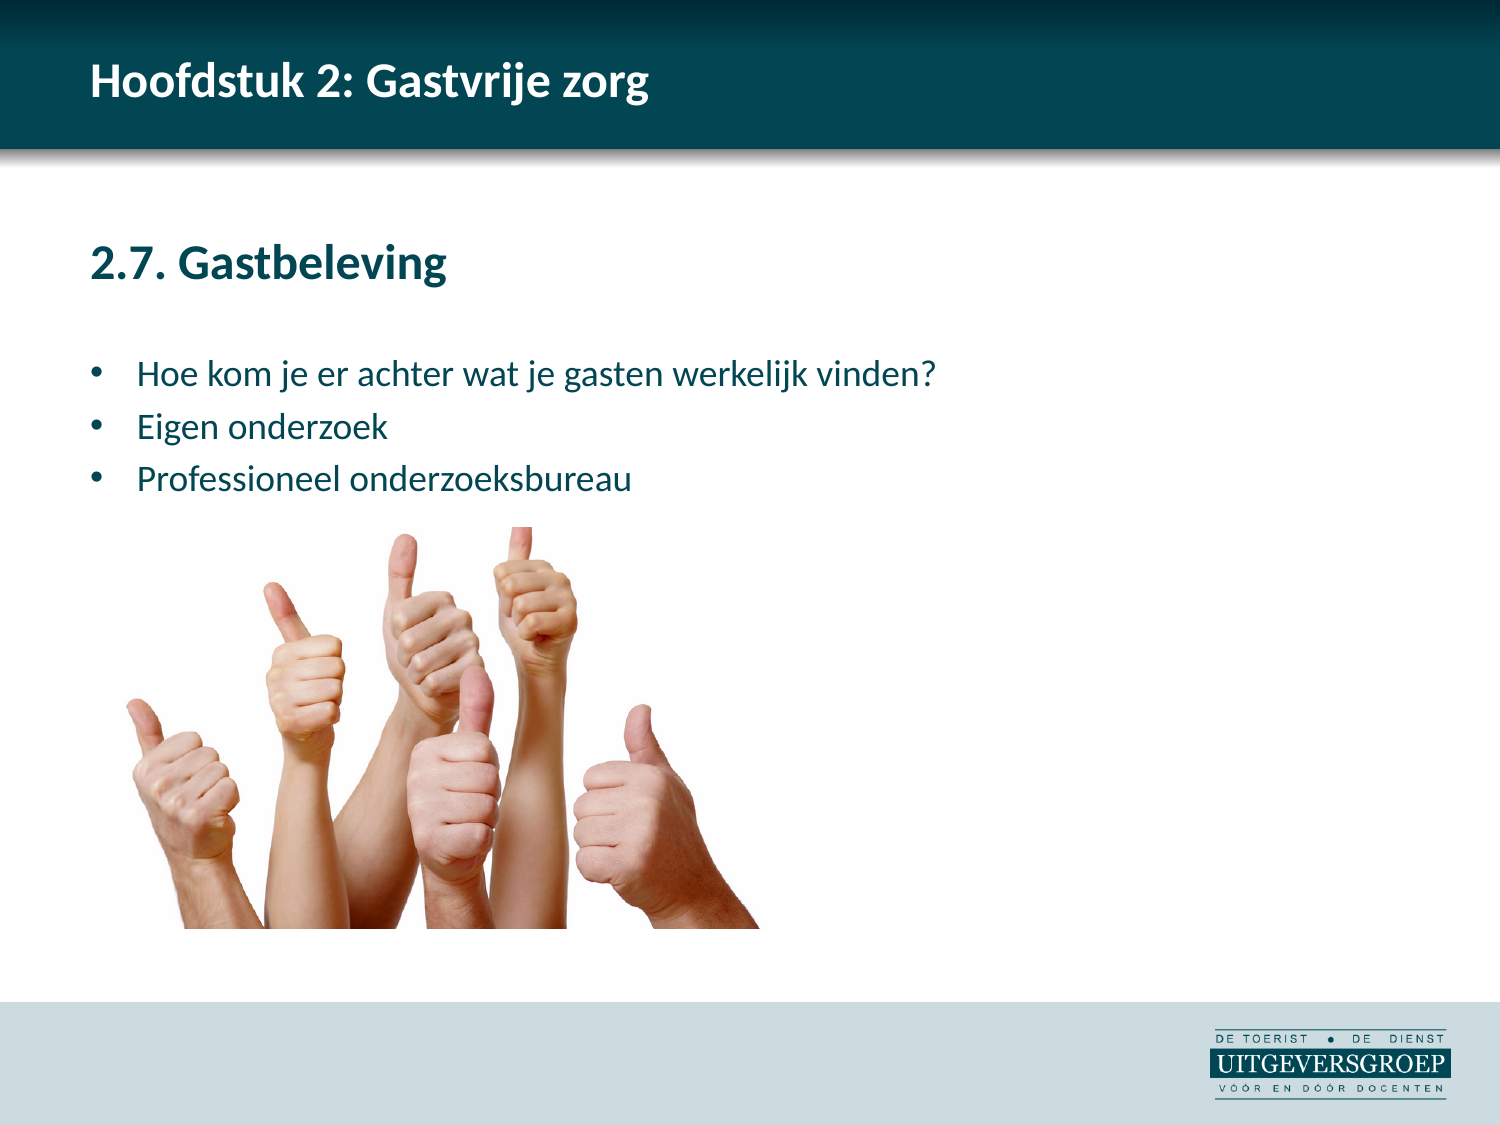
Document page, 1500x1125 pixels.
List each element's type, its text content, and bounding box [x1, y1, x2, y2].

title Hoofdstuk 2: Gastvrije zorg [75, 0, 1425, 172]
picture [64, 526, 876, 929]
picture [1210, 1021, 1451, 1106]
list 2.7. Gastbeleving Hoe kom je er achter wat je gasten werkelijk vinden? Eigen onderzoek Professioneel onderzoeksbureau [75, 221, 1425, 965]
